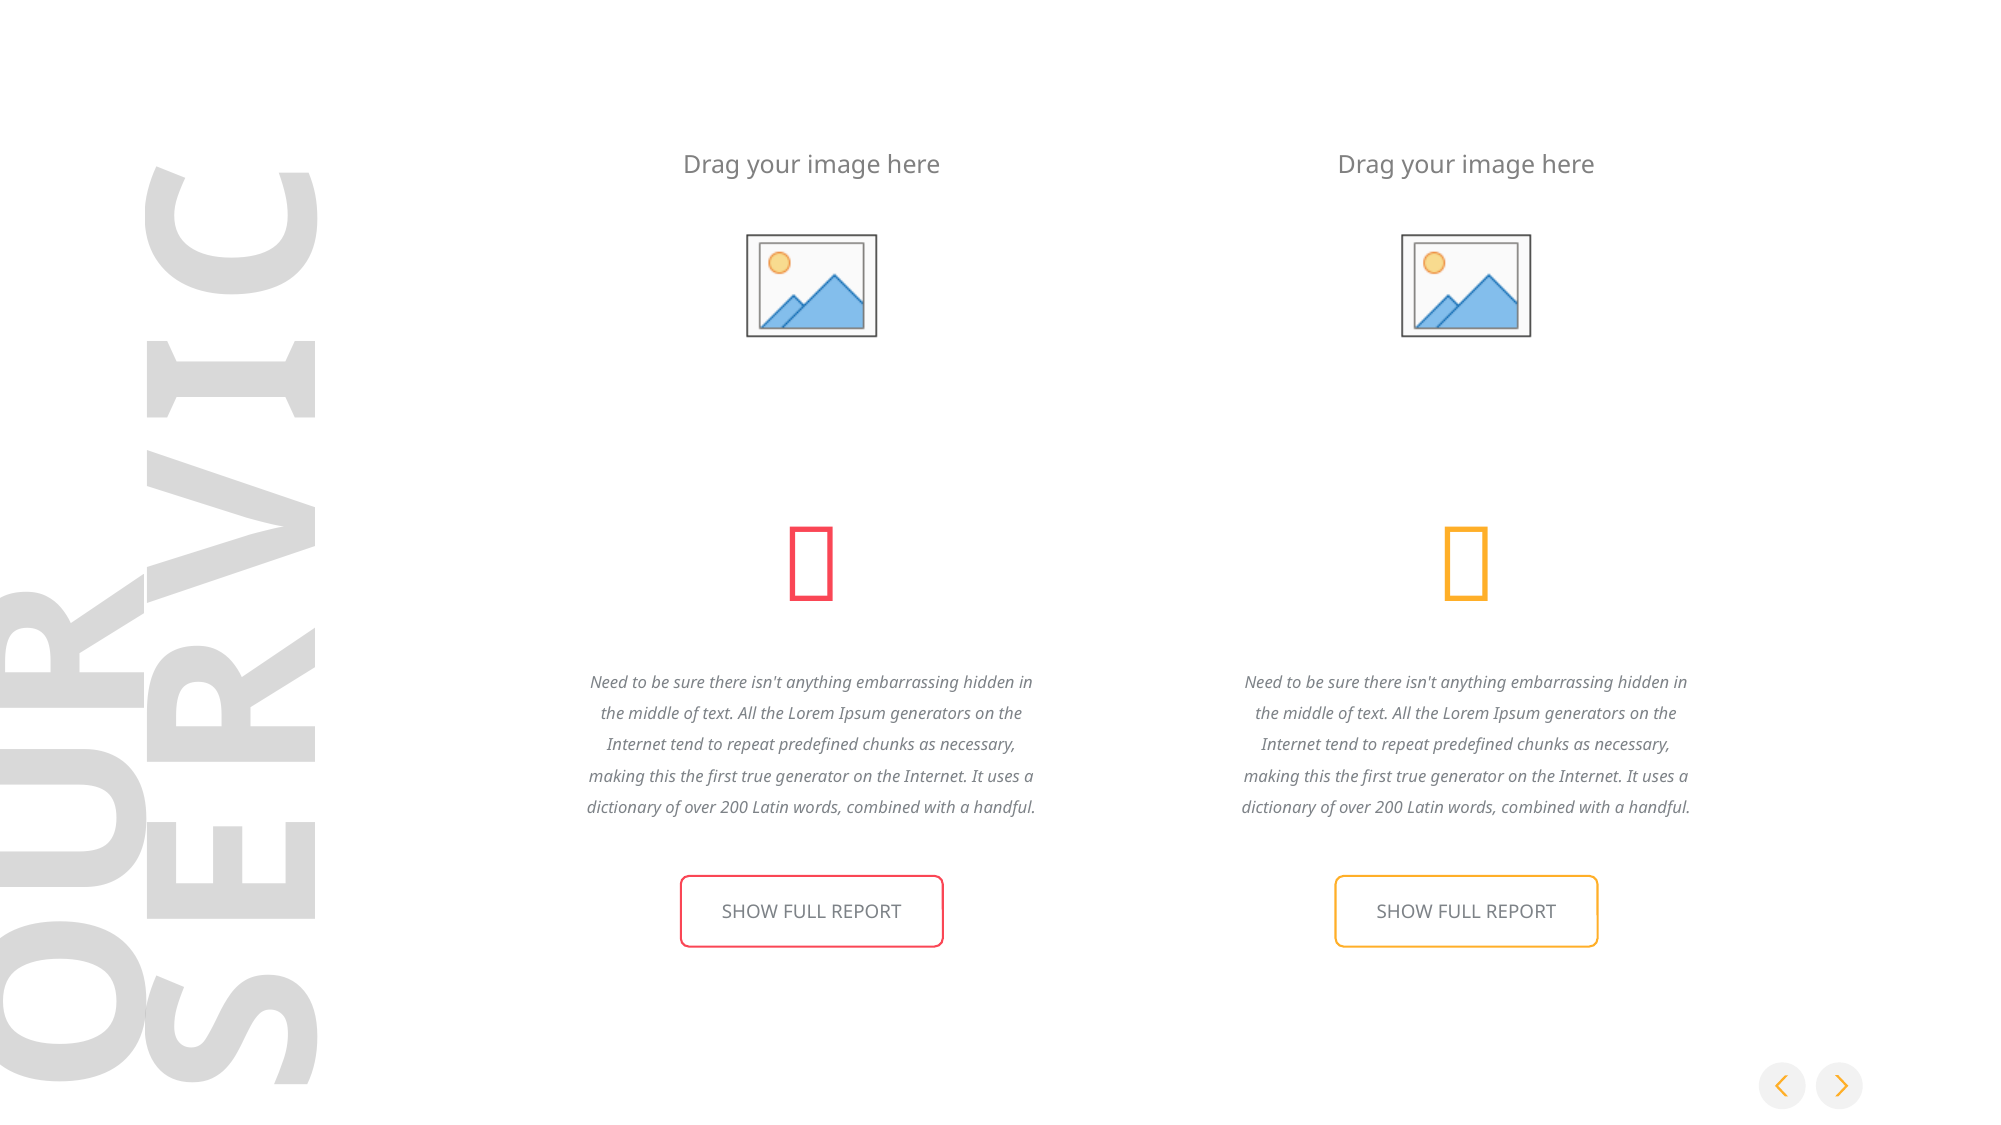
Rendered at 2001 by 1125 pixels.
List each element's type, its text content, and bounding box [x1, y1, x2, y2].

picture [1321, 141, 1611, 431]
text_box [568, 488, 1055, 947]
picture [667, 141, 957, 431]
text_box OUR SERVICE [13, 0, 371, 1110]
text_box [1223, 488, 1710, 947]
